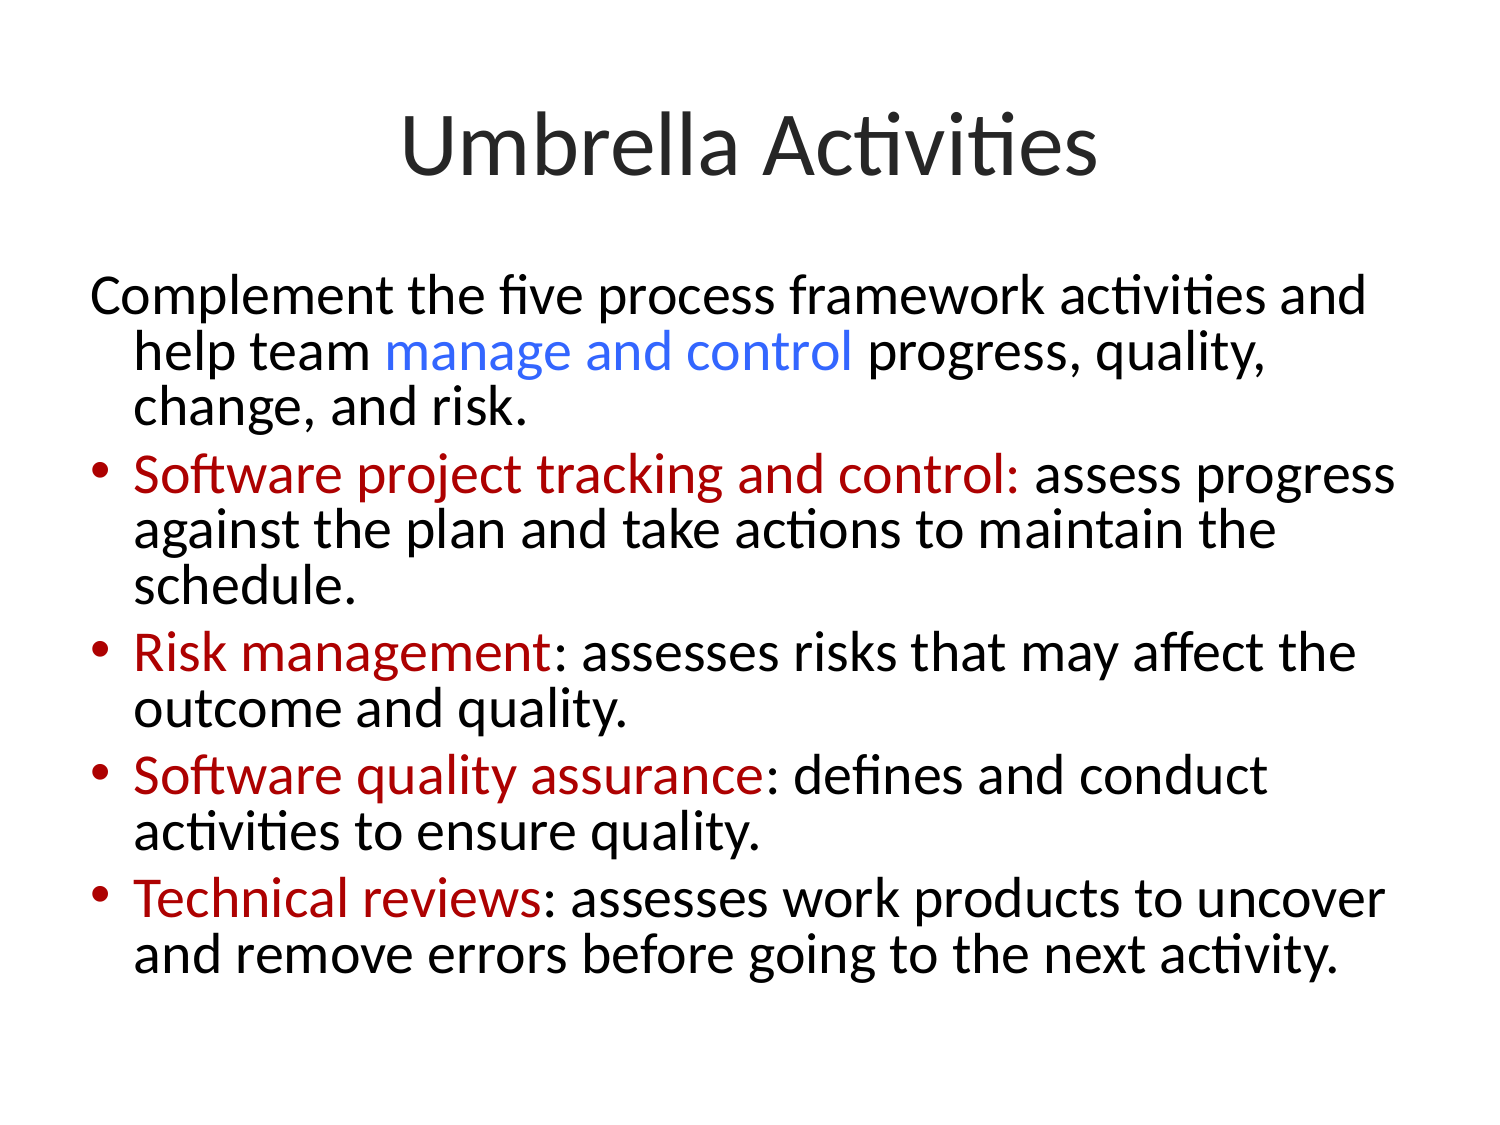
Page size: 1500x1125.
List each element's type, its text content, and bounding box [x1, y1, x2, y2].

title Umbrella Activities [75, 45, 1425, 233]
list Complement the five process framework activities and help team manage and control progress, quality, change, and risk. Software project tracking and control: assess progress against the plan and take actions to maintain the schedule. Risk management: assesses risks that may affect the outcome and quality. Software quality assurance: defines and conduct activities to ensure quality. Technical reviews: assesses work products to uncover and remove errors before going to the next activity. [75, 262, 1425, 1005]
